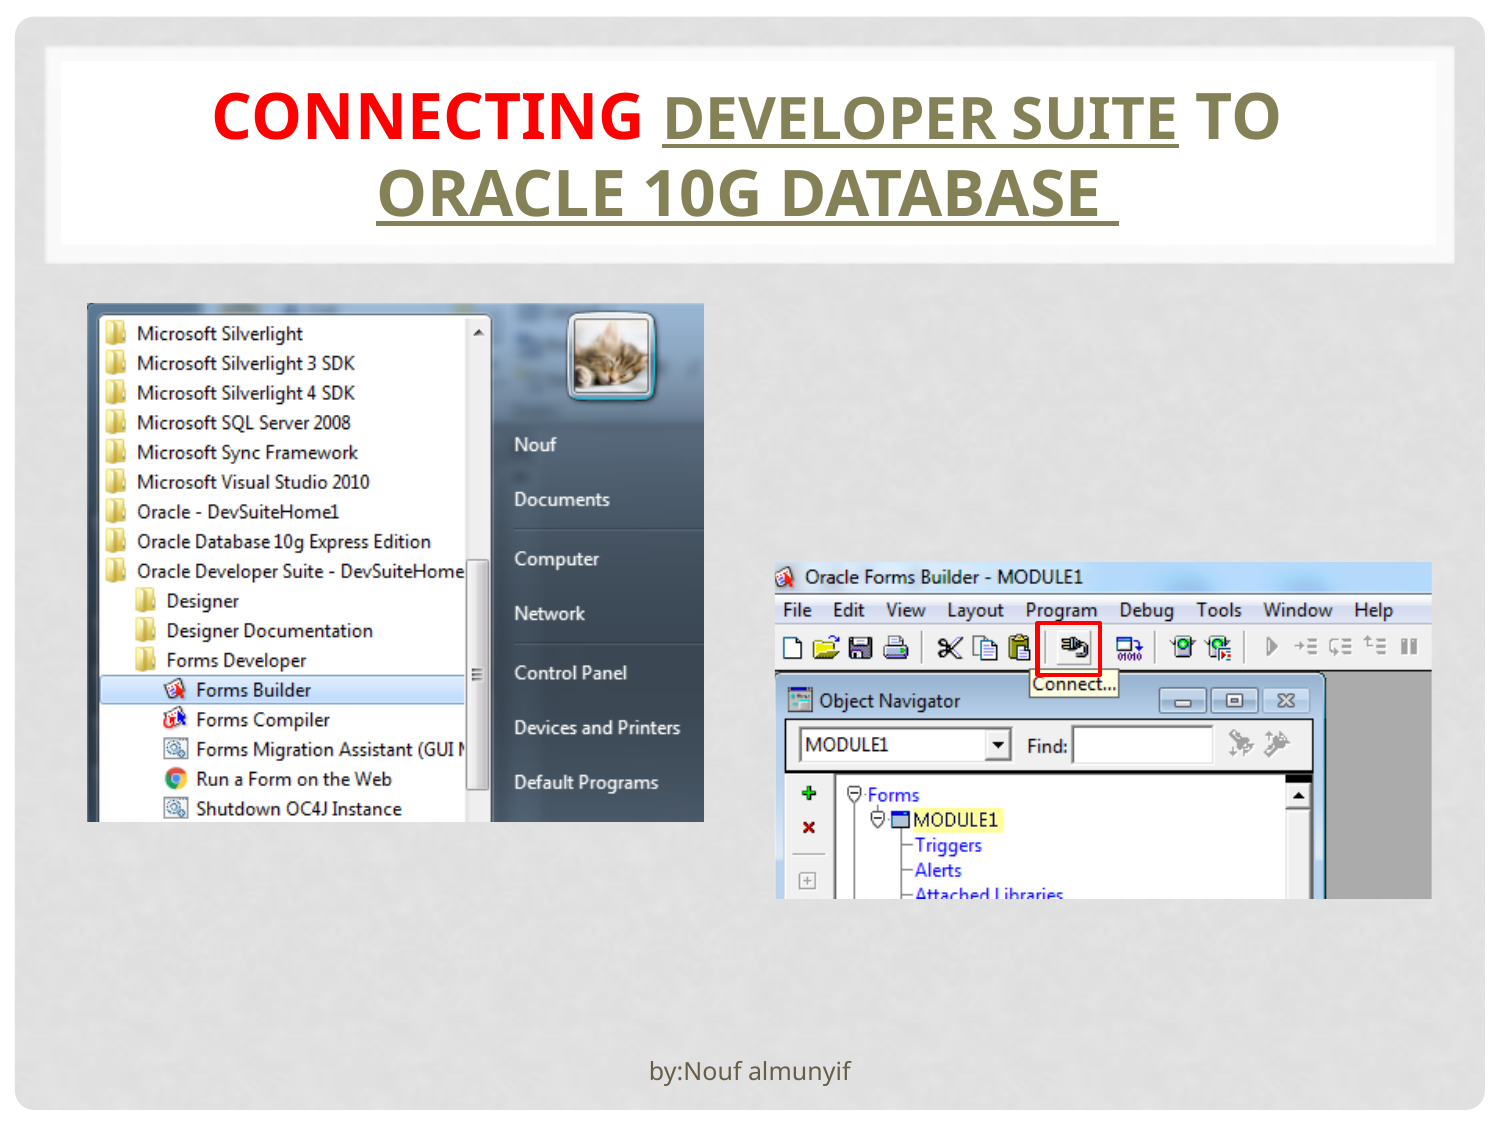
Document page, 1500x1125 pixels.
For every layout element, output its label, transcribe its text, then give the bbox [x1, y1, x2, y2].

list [774, 562, 1432, 899]
footer by:Nouf almunyif [512, 1042, 988, 1103]
picture [87, 302, 704, 823]
title Connecting Developer suite to oracle 10g database [69, 66, 1425, 238]
